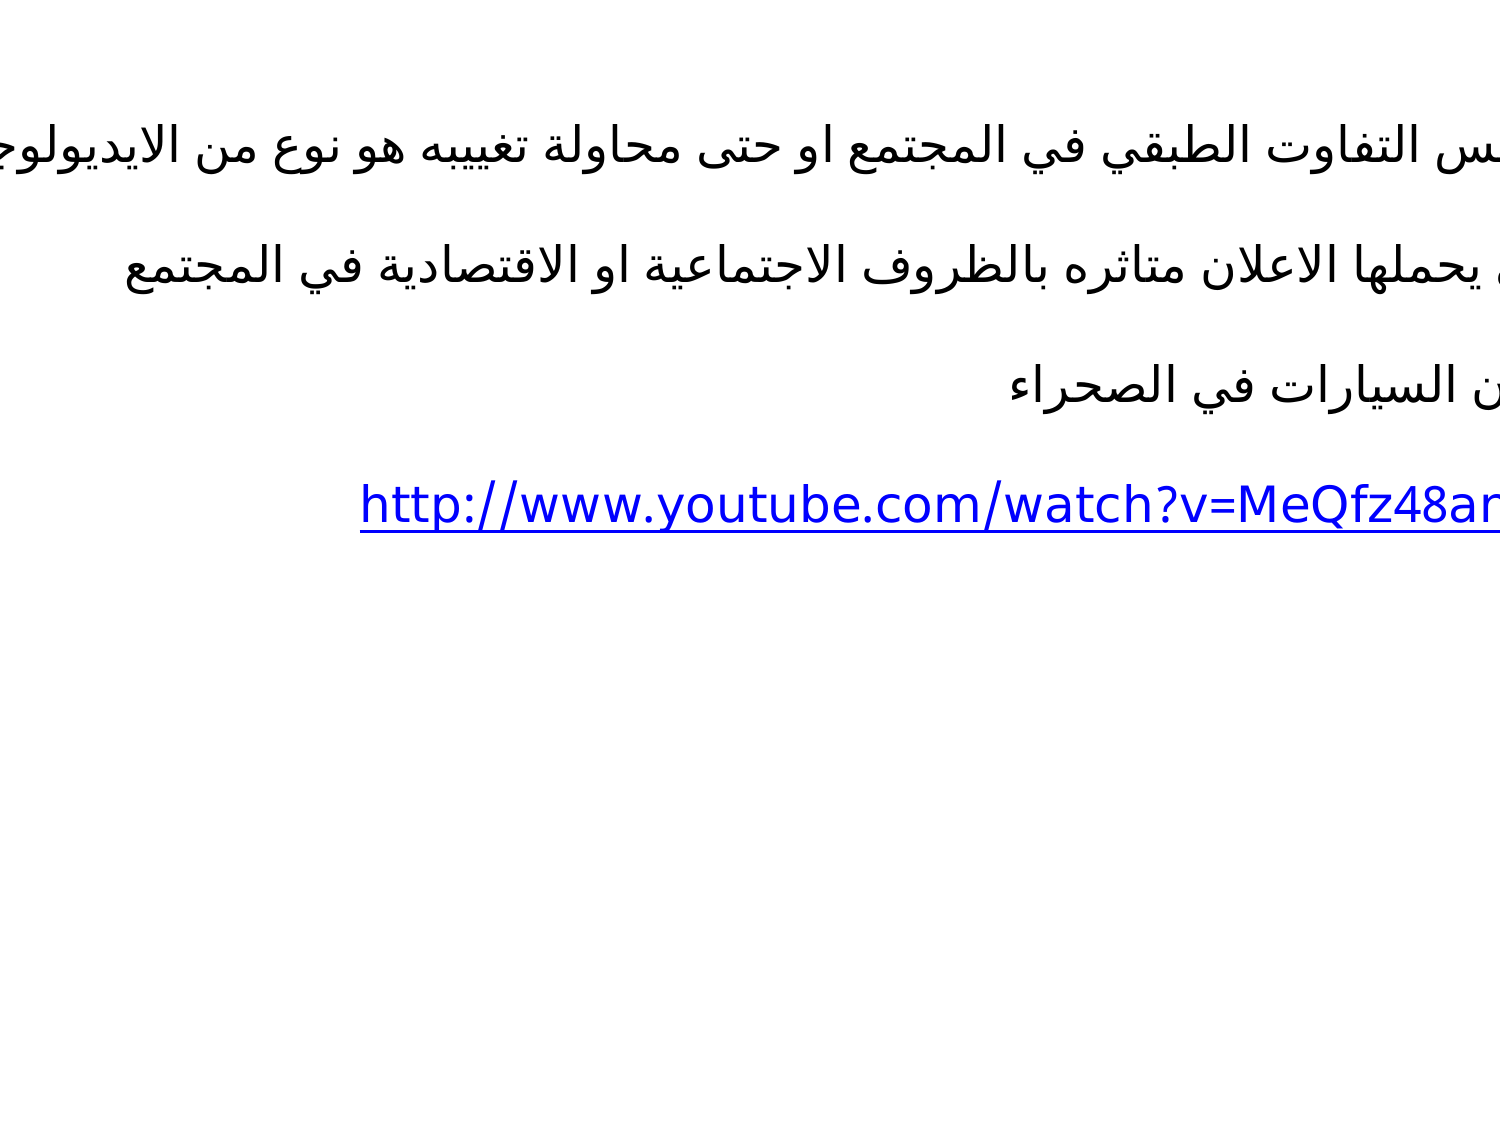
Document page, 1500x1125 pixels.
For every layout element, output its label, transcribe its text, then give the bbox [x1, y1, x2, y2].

text_box تكريس التفاوت الطبقي في المجتمع او حتى محاولة تغييبه هو نوع من الايديولوجيا التي يحملها الاعلان متاثره بالظروف الاجتماعية او الاقتصادية في المجتمع إعلان السيارات في الصحراء http://www.youtube.com/watch?v=MeQfz48an2M [0, 105, 1500, 966]
